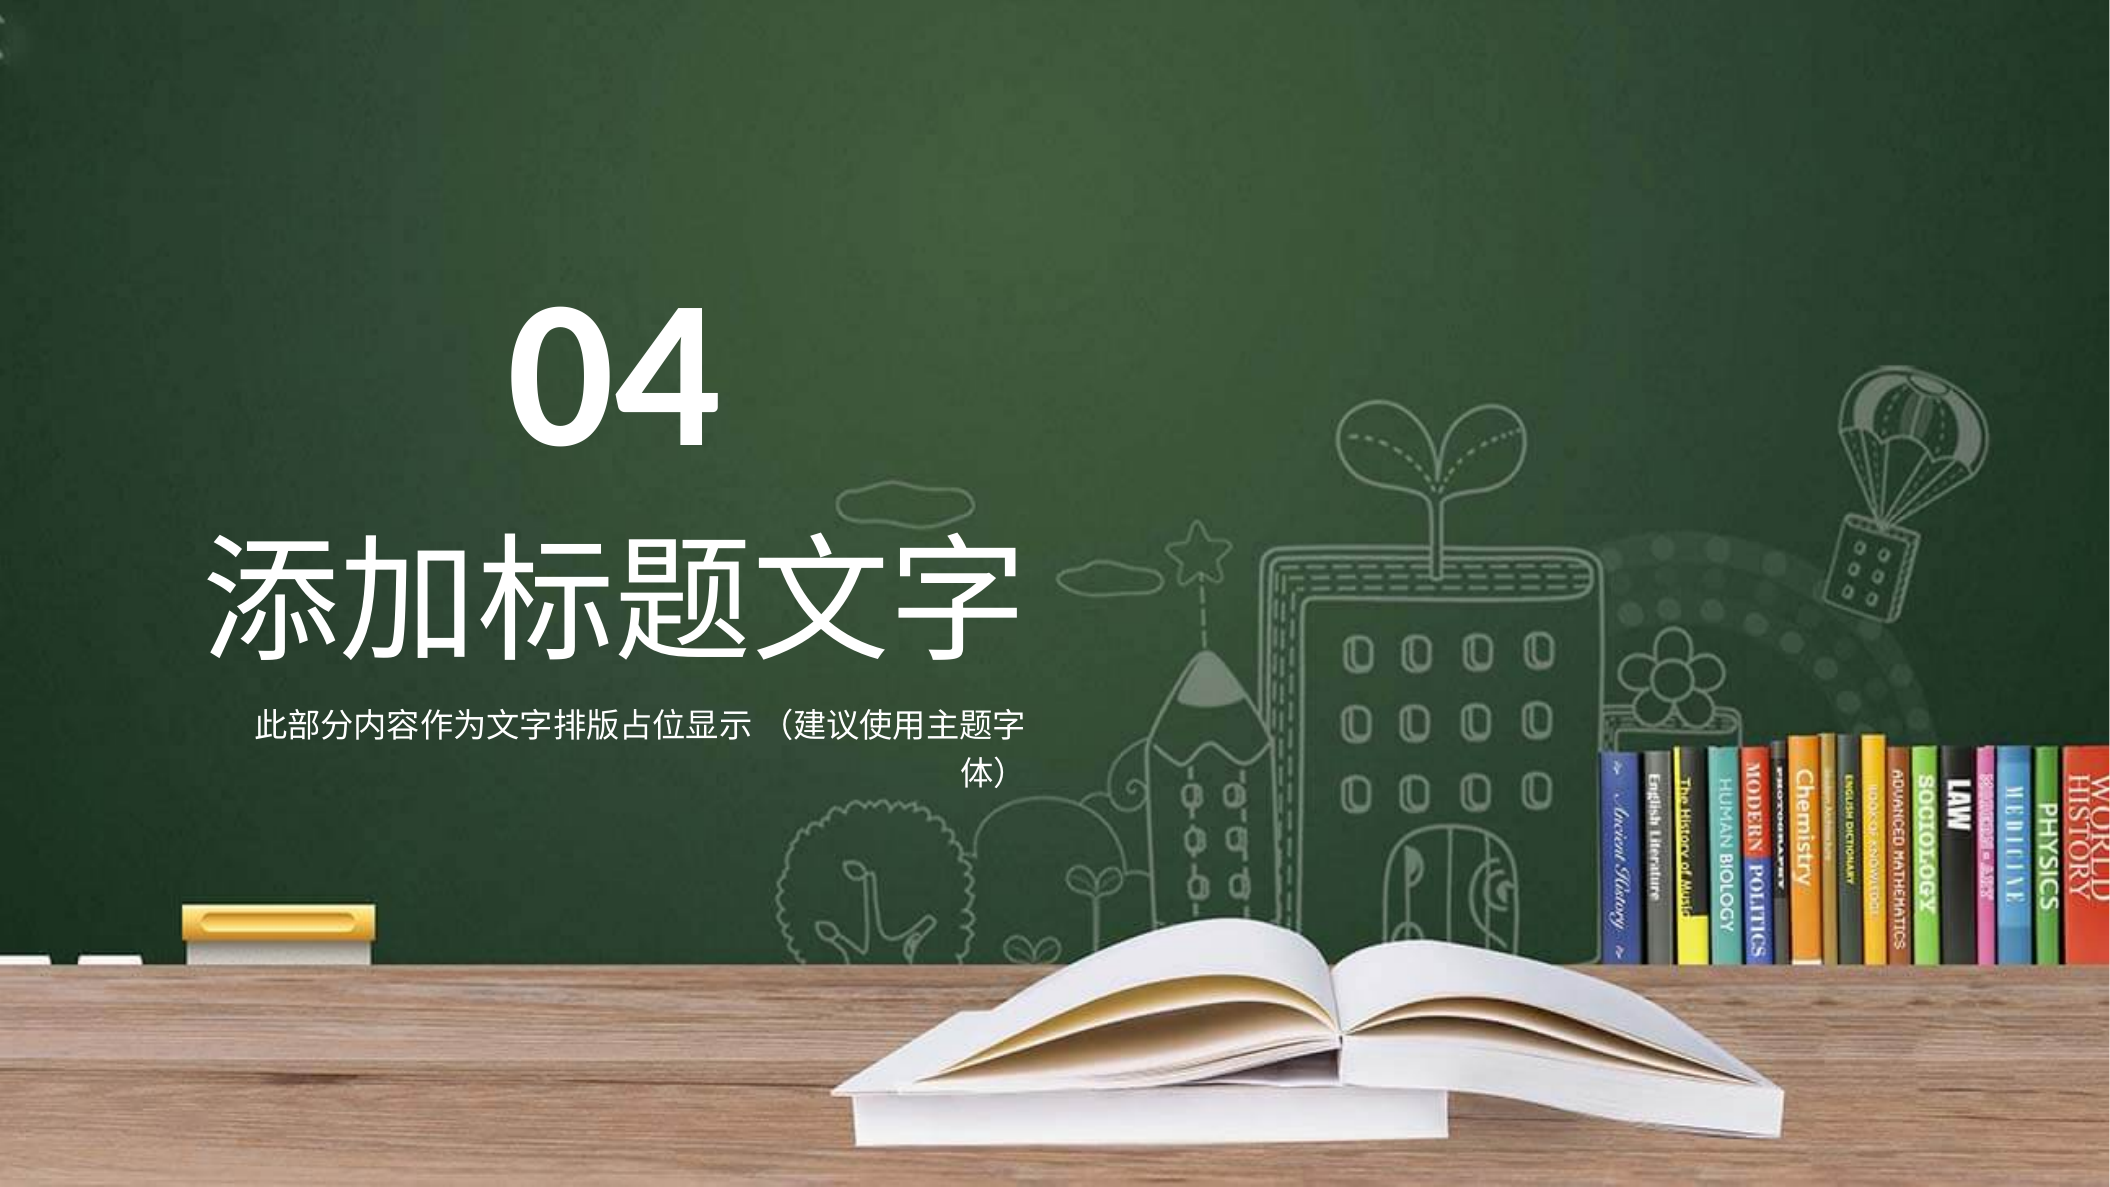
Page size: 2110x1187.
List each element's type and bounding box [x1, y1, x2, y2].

text_box [0, 0, 2110, 1187]
text_box [0, 253, 1262, 753]
